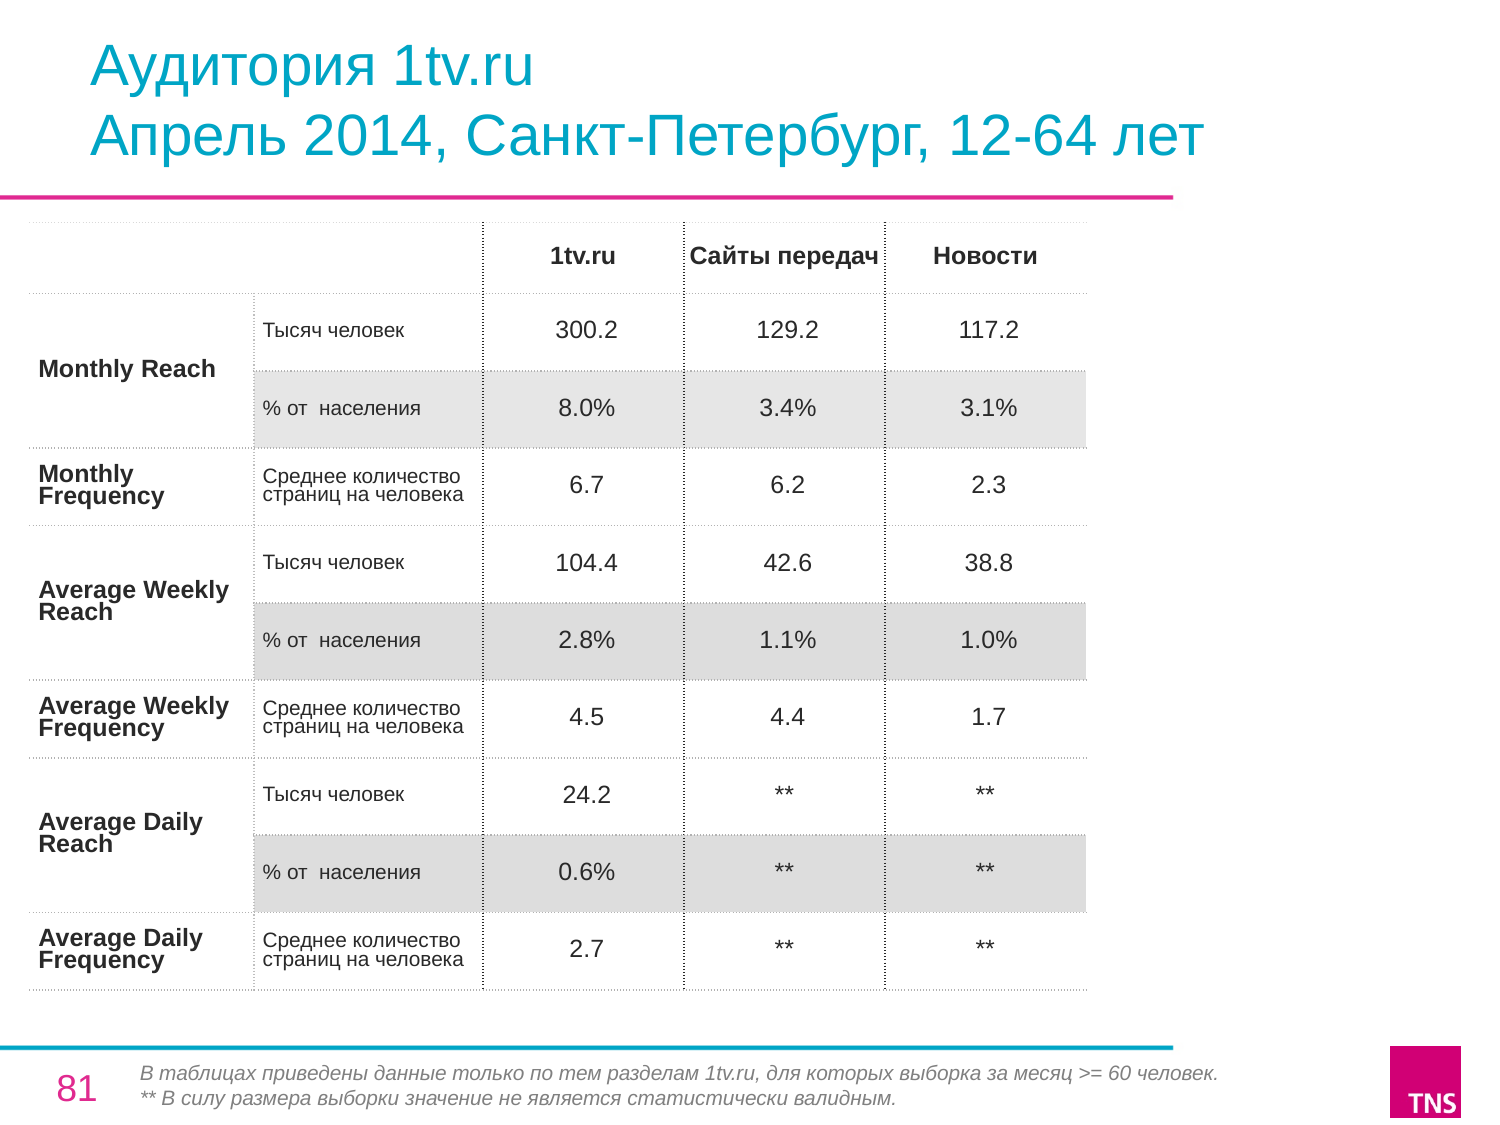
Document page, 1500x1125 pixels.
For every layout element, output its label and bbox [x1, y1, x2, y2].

text_box [124, 1052, 1463, 1117]
slide_number [40, 1055, 392, 1125]
picture [0, 0, 1500, 1125]
table_header [29, 223, 1086, 294]
title [74, 8, 1476, 187]
table_cell [29, 294, 1086, 990]
